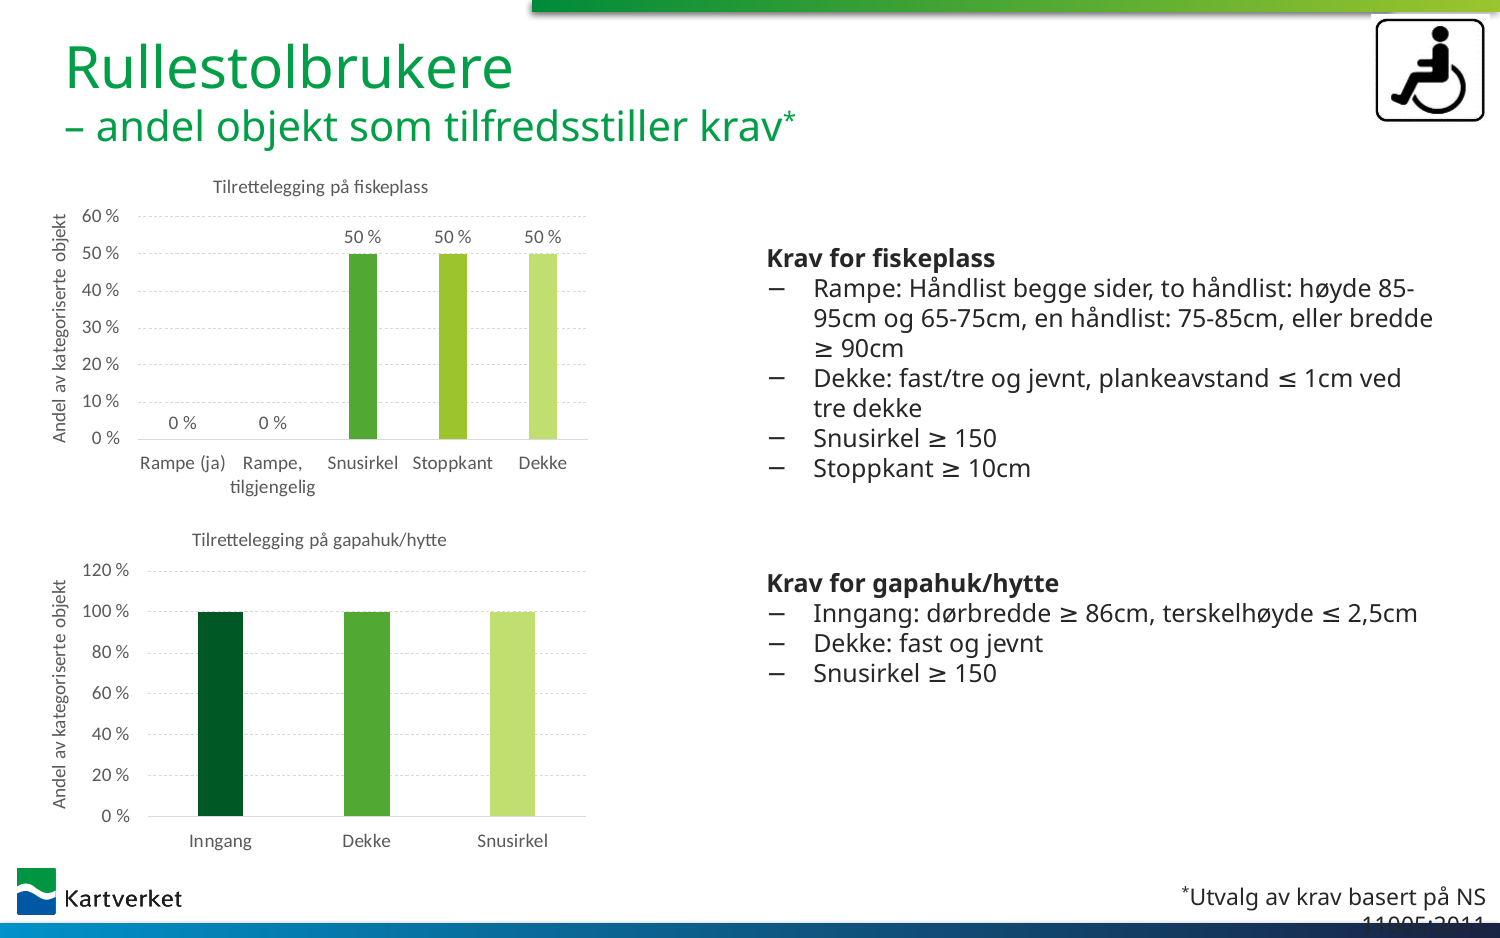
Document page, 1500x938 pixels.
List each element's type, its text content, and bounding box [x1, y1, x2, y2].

text_box *Utvalg av krav basert på NS 11005:2011 [1068, 873, 1500, 938]
picture [41, 520, 597, 859]
text_box Krav for gapahuk/hytte Inngang: dørbredde ≥ 86cm, terskelhøyde ≤ 2,5cm Dekke: fast og jevnt Snusirkel ≥ 150 [751, 560, 1452, 695]
picture [41, 166, 599, 505]
picture [1371, 13, 1491, 127]
text_box Rullestolbrukere – andel objekt som tilfredsstiller krav* [49, 29, 1431, 158]
text_box Krav for fiskeplass Rampe: Håndlist begge sider, to håndlist: høyde 85-95cm og 65-75cm, en håndlist: 75-85cm, eller bredde ≥ 90cm Dekke: fast/tre og jevnt, plankeavstand ≤ 1cm ved tre dekke Snusirkel ≥ 150 Stoppkant ≥ 10cm [751, 235, 1452, 490]
